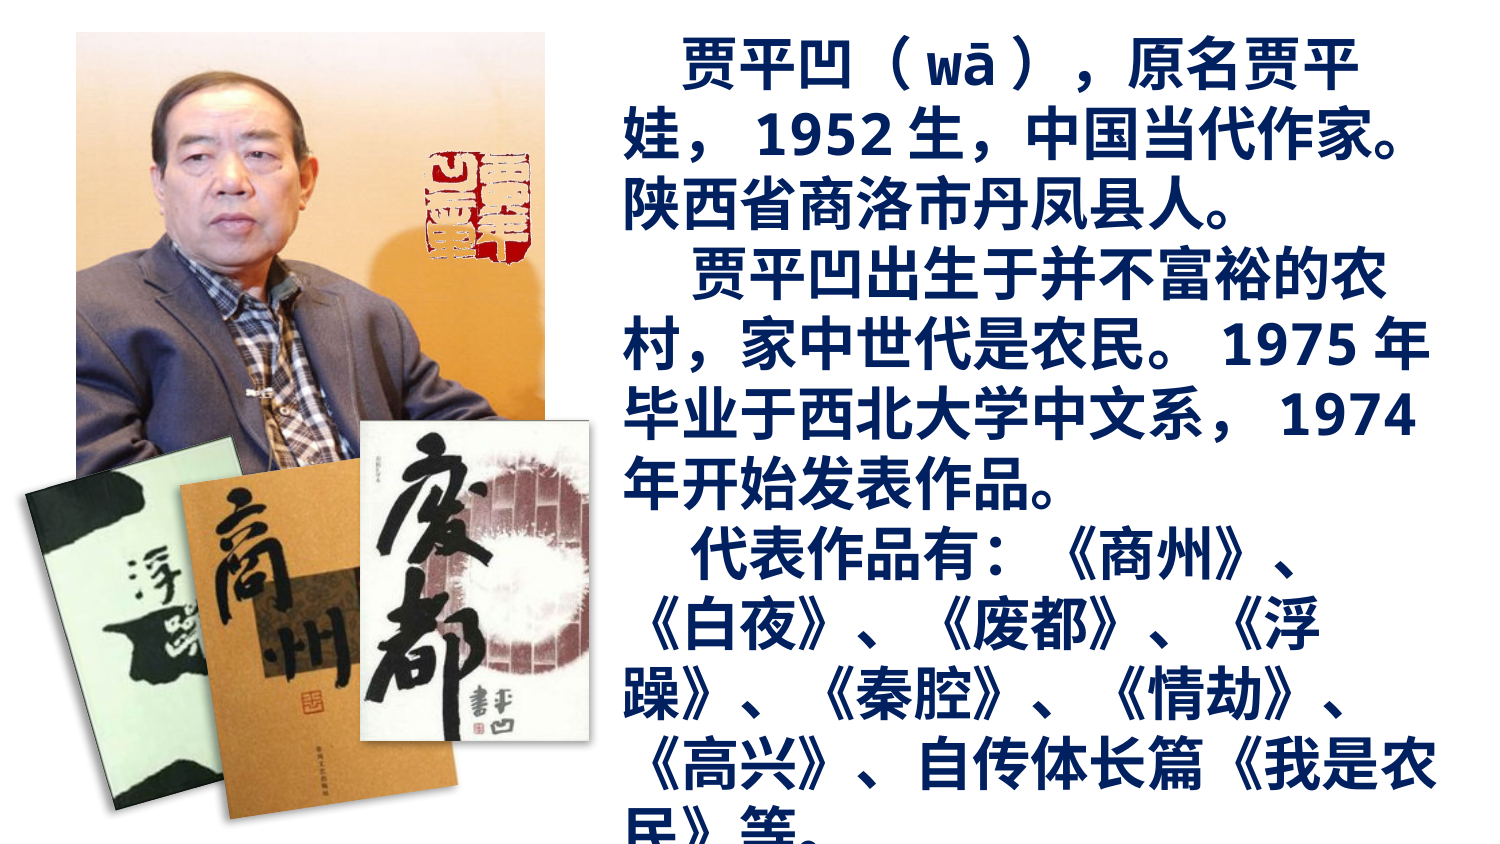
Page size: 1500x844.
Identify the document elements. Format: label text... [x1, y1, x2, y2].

text_box 贾平凹（wā），原名贾平娃，1952生，中国当代作家。陕西省商洛市丹凤县人。 贾平凹出生于并不富裕的农村，家中世代是农民。1975年毕业于西北大学中文系，1974年开始发表作品。 代表作品有：《商州》、《白夜》、《废都》、《浮躁》、《秦腔》、《情劫》、《高兴》、自传体长篇《我是农民》等。 [608, 20, 1459, 844]
picture [26, 31, 589, 819]
